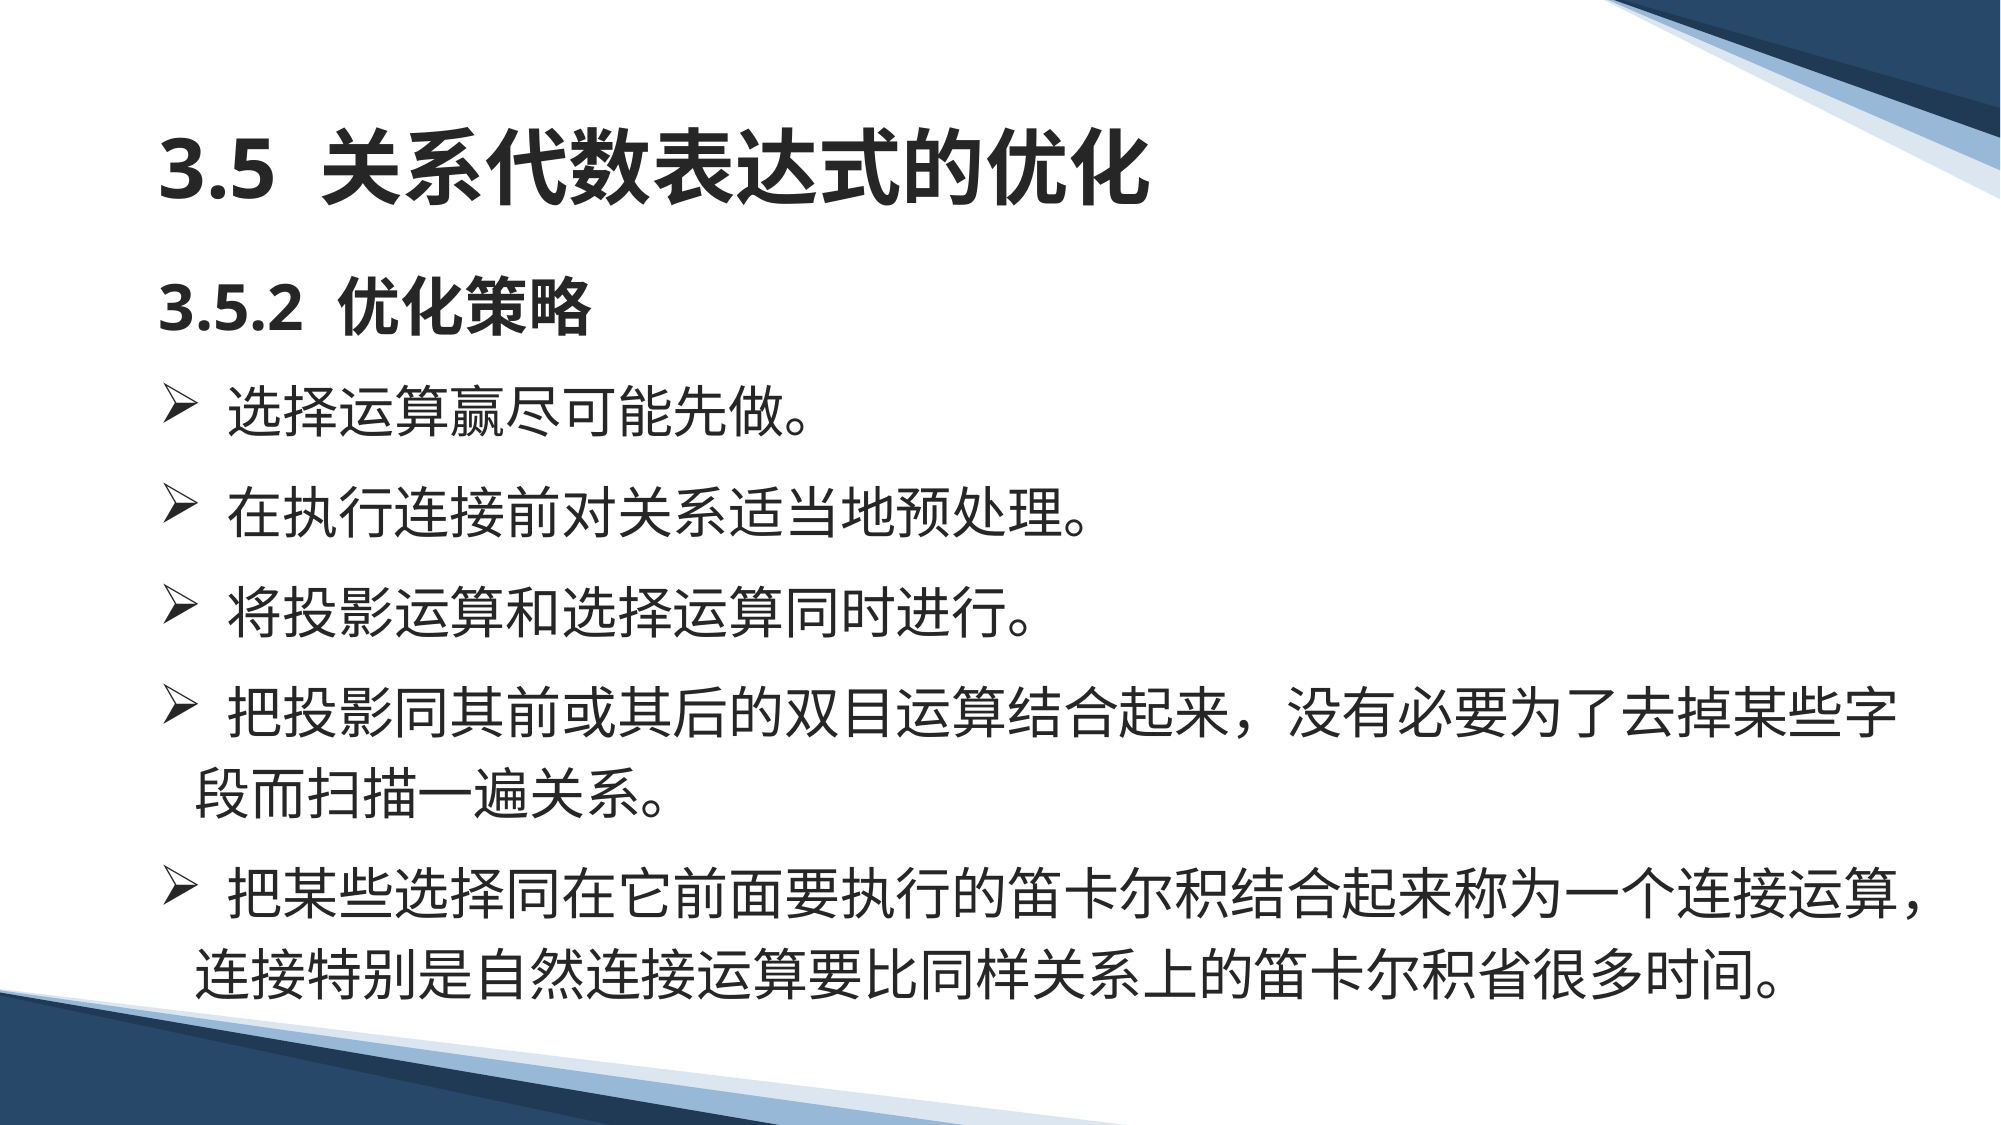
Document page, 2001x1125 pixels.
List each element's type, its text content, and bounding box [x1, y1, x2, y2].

title 3.5 关系代数表达式的优化 [143, 54, 1857, 225]
list 3.5.2 优化策略 选择运算赢尽可能先做。 在执行连接前对关系适当地预处理。 将投影运算和选择运算同时进行。 把投影同其前或其后的双目运算结合起来，没有必要为了去掉某些字段而扫描一遍关系。 把某些选择同在它前面要执行的笛卡尔积结合起来称为一个连接运算，连接特别是自然连接运算要比同样关系上的笛卡尔积省很多时间。 [143, 243, 1927, 1078]
